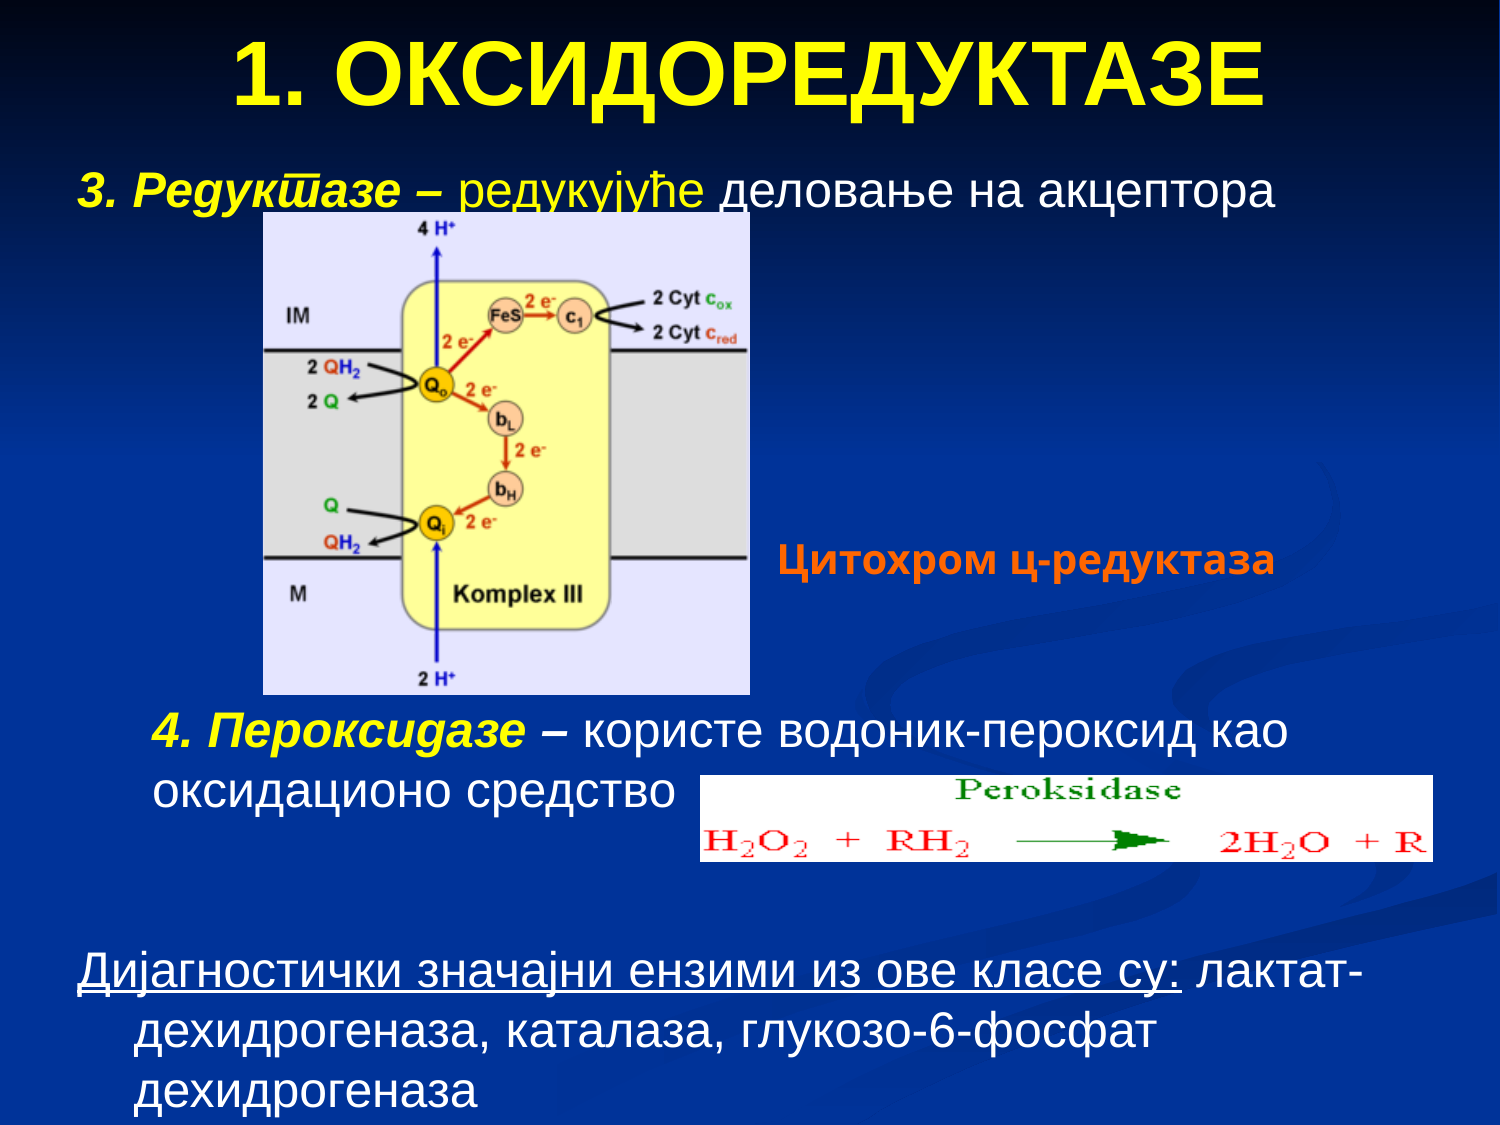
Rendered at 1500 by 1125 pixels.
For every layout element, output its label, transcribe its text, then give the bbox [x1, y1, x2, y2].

text_box 3. Редуктазе – редукујуће деловање на акцептора 4. Пероксидазе – користе водоник-пероксид као оксидационо средство Дијагностички значајни ензими из ове класе су: лактат- дехидрогеназа, каталаза, глукозо-6-фосфат дехидрогеназа [62, 149, 1500, 1125]
picture [699, 774, 1434, 863]
picture [262, 212, 751, 696]
text_box Цитохром ц-редуктаза [761, 525, 1292, 590]
title 1. ОКСИДОРЕДУКТАЗЕ [74, 0, 1426, 163]
